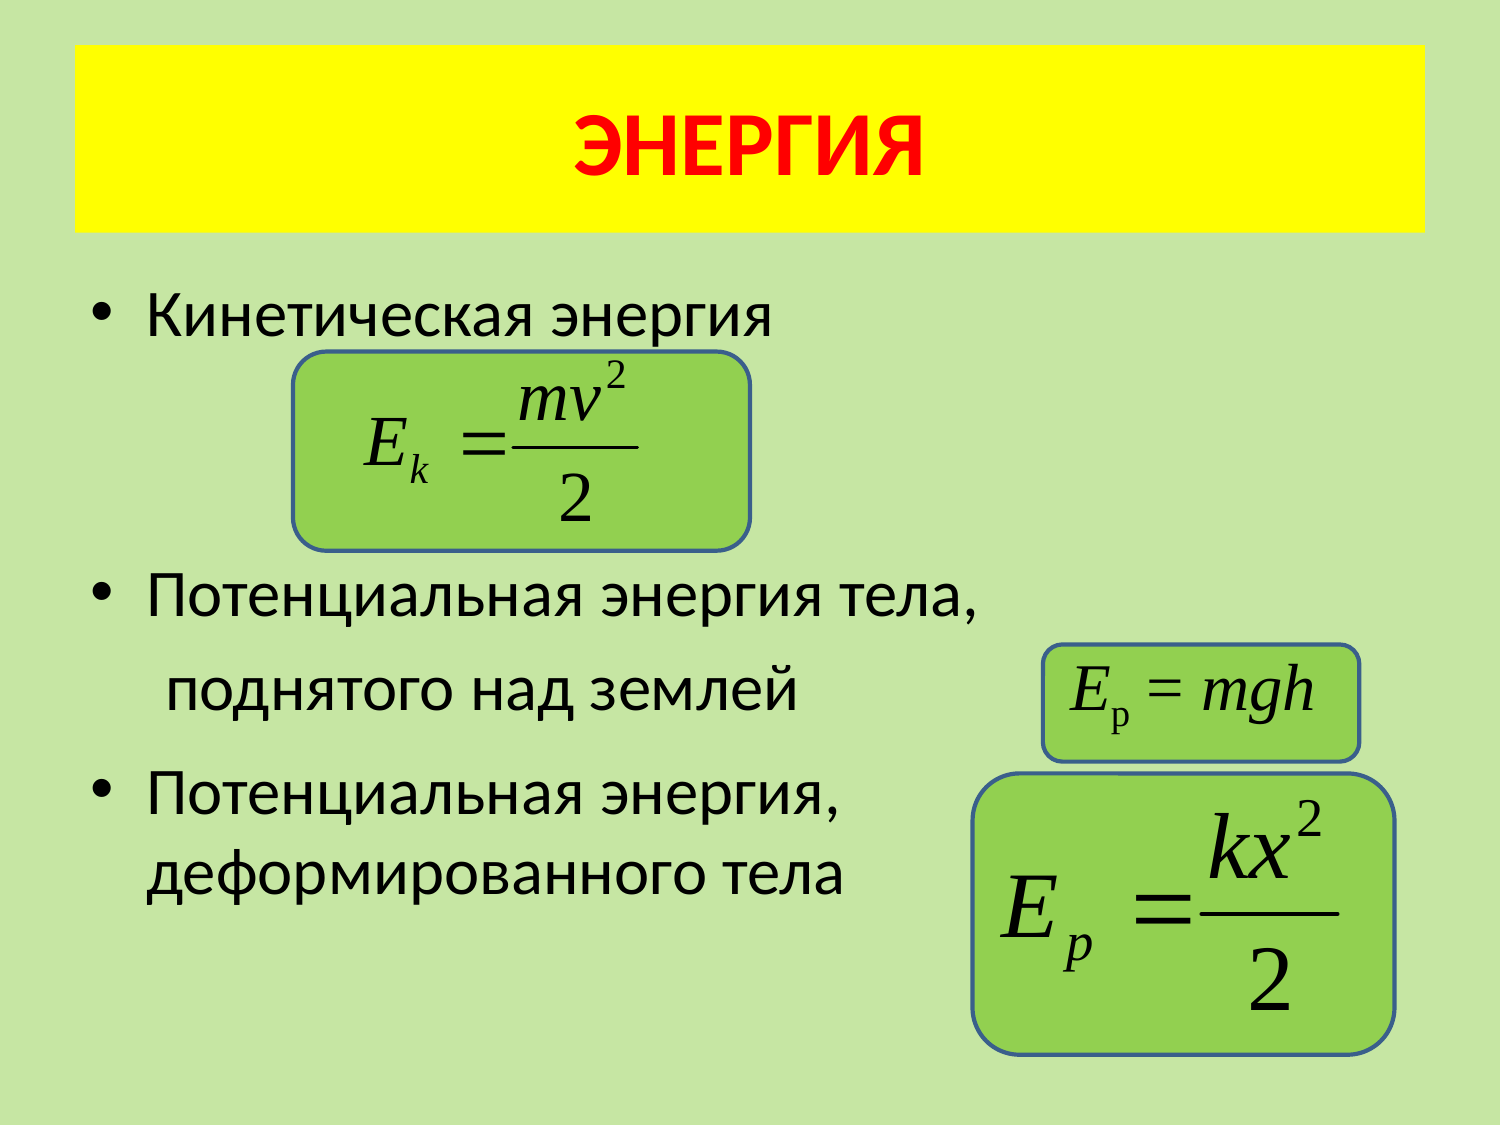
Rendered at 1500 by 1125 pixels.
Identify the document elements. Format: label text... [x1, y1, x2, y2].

title ЭНЕРГИЯ [75, 45, 1425, 233]
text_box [984, 773, 1360, 1032]
text_box [970, 1005, 1397, 1057]
list Кинетическая энергия Потенциальная энергия тела, поднятого над землей Ep = mgh Потенциальная энергия, деформированного тела [75, 262, 1425, 1005]
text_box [351, 339, 652, 538]
